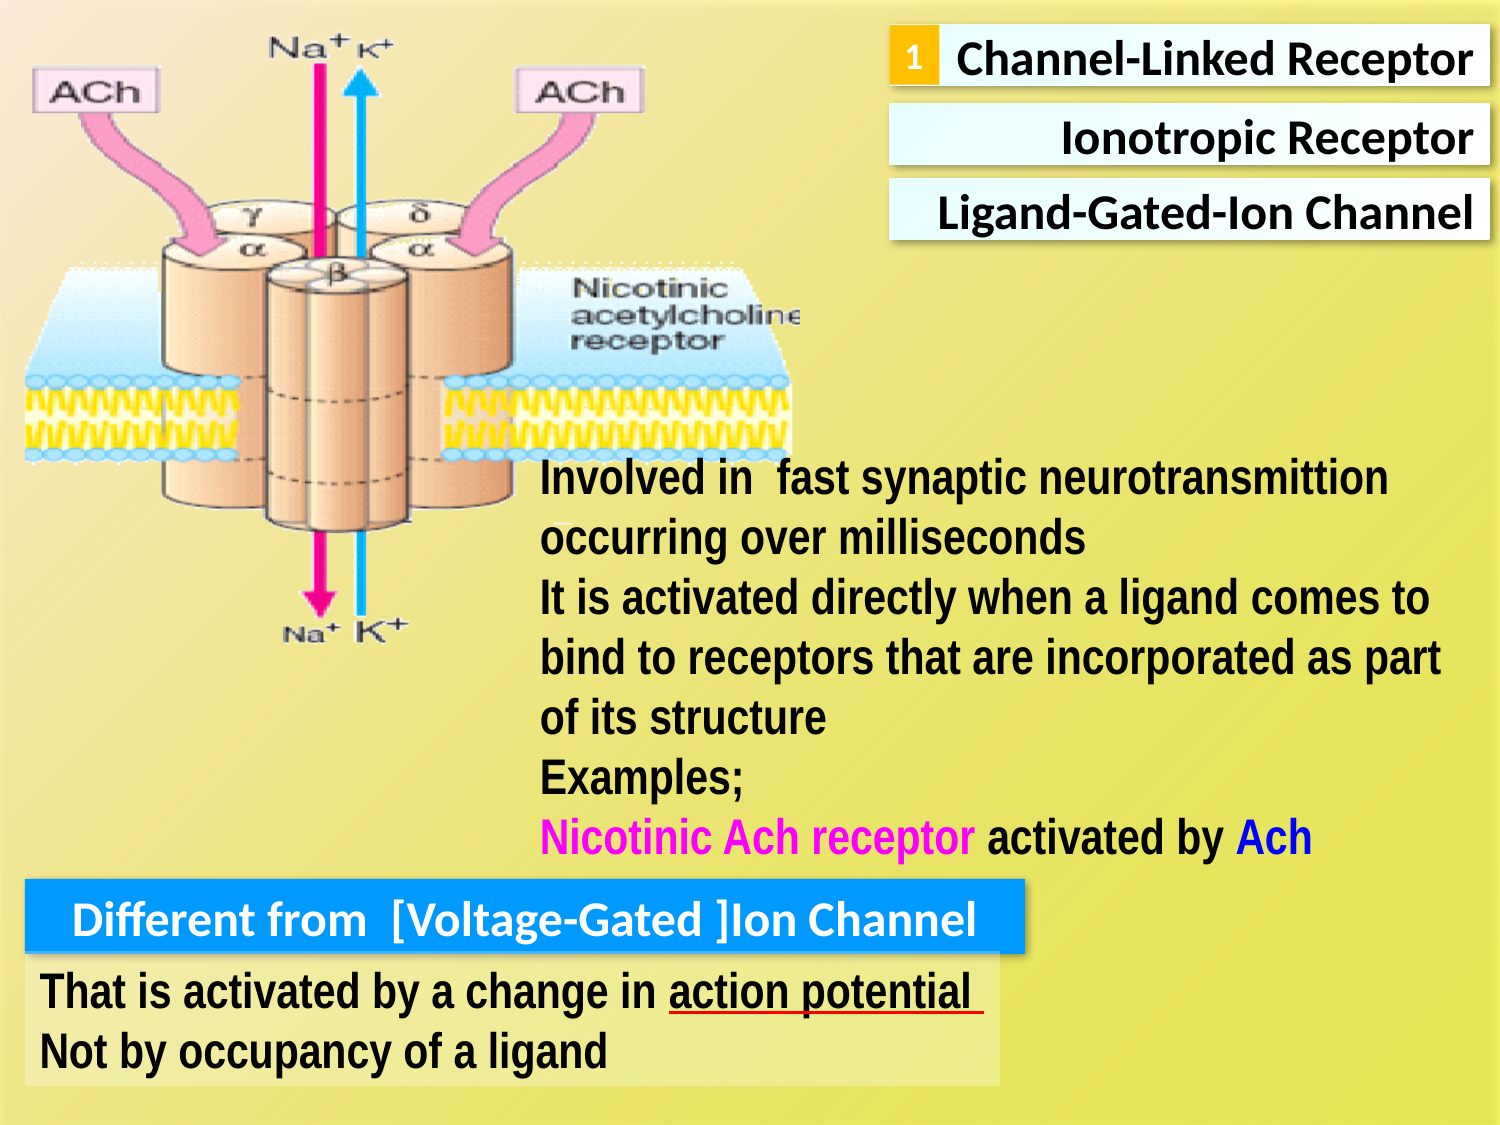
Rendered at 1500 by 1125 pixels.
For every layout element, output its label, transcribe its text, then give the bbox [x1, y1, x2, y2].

text_box 1 [889, 24, 940, 85]
text_box That is activated by a change in action potential Not by occupancy of a ligand [24, 951, 1000, 1086]
text_box Ionotropic Receptor [887, 102, 1491, 166]
text_box Different from [Voltage-Gated ]Ion Channel [23, 877, 1027, 956]
text_box Channel-Linked Receptor [887, 23, 1491, 88]
text_box Involved in fast synaptic neurotransmittion occurring over milliseconds It is activated directly when a ligand comes to bind to receptors that are incorporated as part of its structure Examples; Nicotinic Ach receptor activated by Ach [524, 437, 1488, 933]
text_box [0, 0, 1500, 1125]
text_box Ligand-Gated-Ion Channel [887, 177, 1491, 242]
picture [24, 12, 801, 651]
